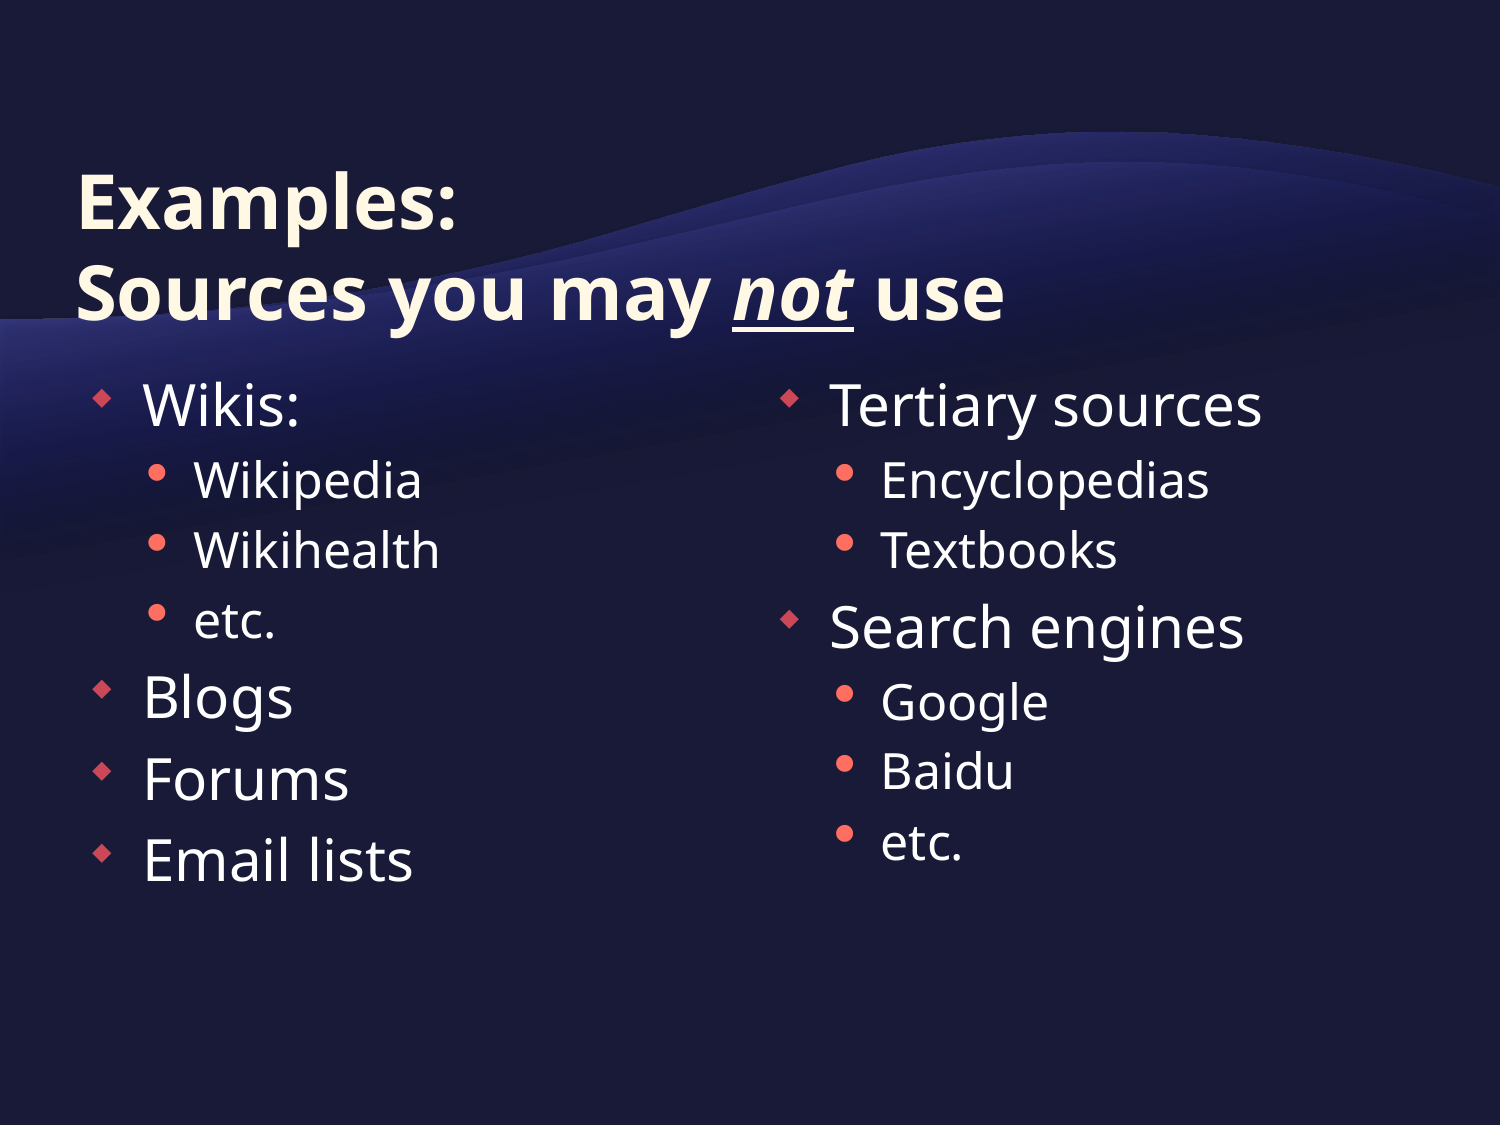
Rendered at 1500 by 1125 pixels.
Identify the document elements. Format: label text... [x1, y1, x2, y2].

list Wikis: Wikipedia Wikihealth etc. Blogs Forums Email lists [75, 360, 738, 1044]
title Examples: Sources you may not use [75, 149, 1425, 338]
list Tertiary sources Encyclopedias Textbooks Search engines Google Baidu etc. [762, 360, 1425, 1044]
